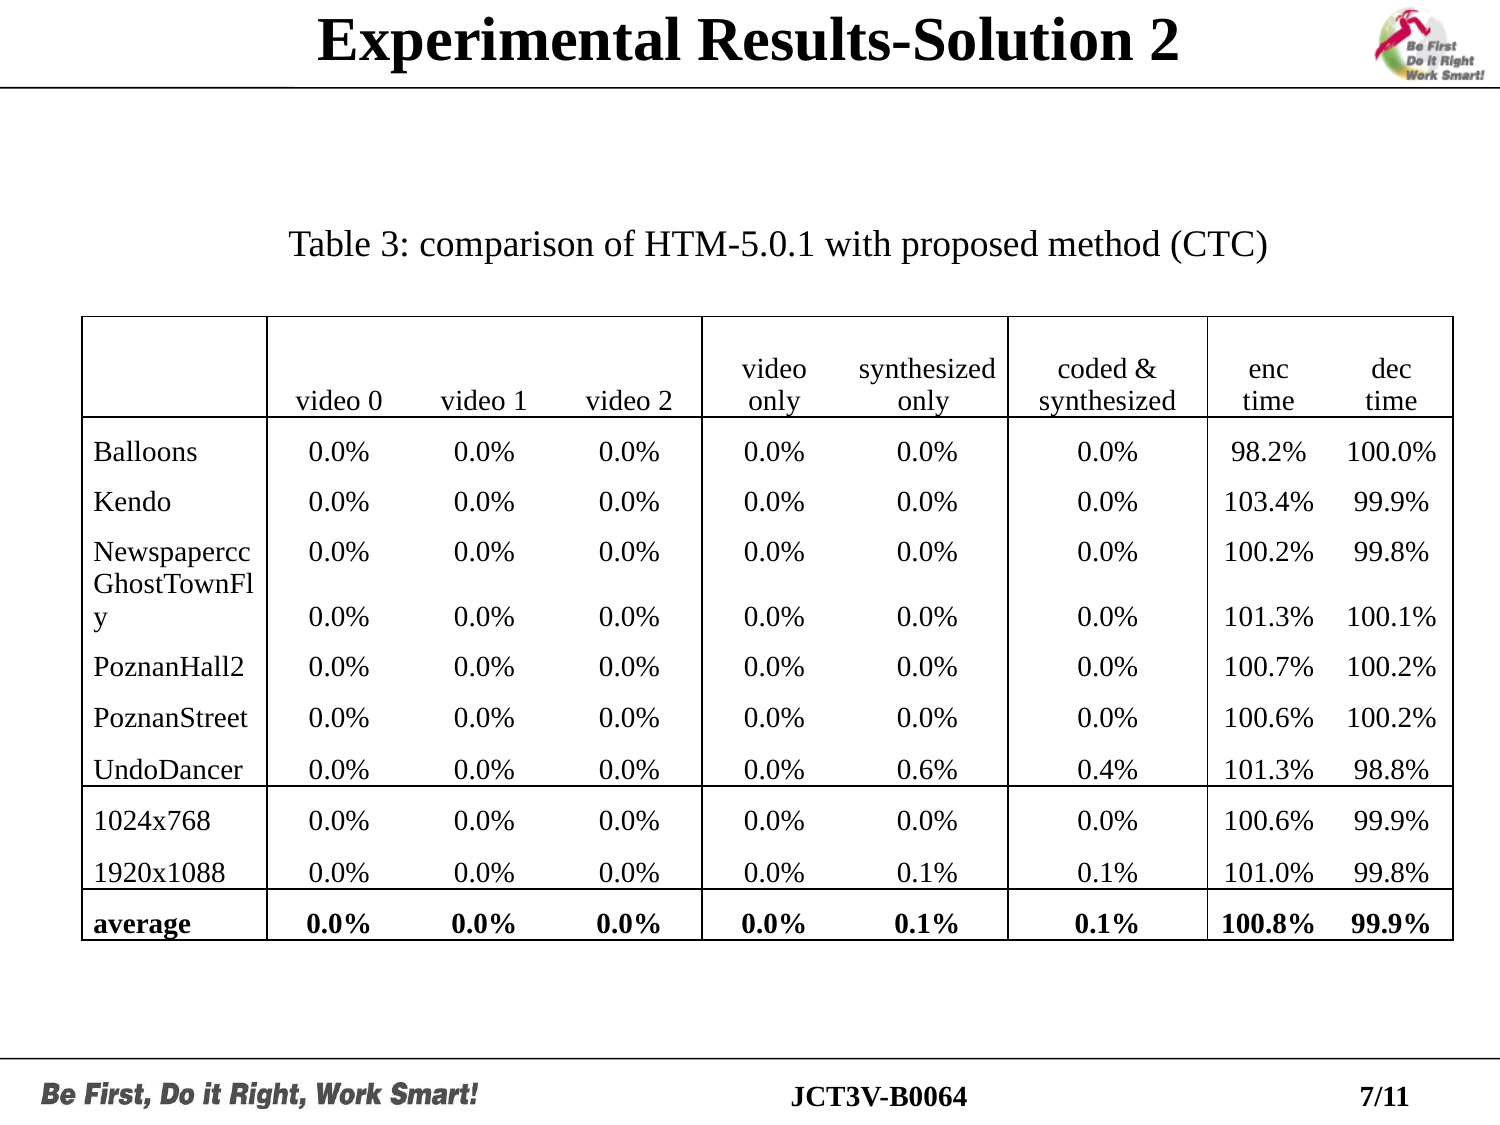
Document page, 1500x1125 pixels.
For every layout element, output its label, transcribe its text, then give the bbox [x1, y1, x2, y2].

table_cell 0.0% [412, 518, 557, 568]
table_cell 0.0% [268, 518, 412, 568]
table_cell 0.0% [703, 733, 847, 785]
table_cell 100.6% [1208, 683, 1330, 733]
table_cell PoznanHall2 [83, 633, 266, 683]
table_cell 0.0% [703, 787, 847, 836]
table_cell 99.8% [1330, 518, 1452, 568]
table_cell 100.1% [1330, 568, 1452, 633]
table_cell 0.0% [1009, 518, 1207, 568]
table_cell 0.0% [268, 890, 412, 939]
table_cell Balloons [83, 418, 266, 467]
table_cell 0.0% [557, 518, 701, 568]
table_cell 0.4% [1009, 733, 1207, 785]
table_cell 101.3% [1208, 568, 1330, 633]
table_cell 0.6% [847, 733, 1007, 785]
table_cell 98.2% [1208, 418, 1330, 467]
table_cell 0.0% [268, 733, 412, 785]
table_header dec time [1330, 317, 1452, 416]
table_cell 0.0% [412, 418, 557, 467]
table_cell 0.0% [268, 683, 412, 733]
table_header coded & synthesized [1009, 317, 1207, 416]
table_cell 0.0% [847, 518, 1007, 568]
table_cell 0.0% [412, 890, 557, 939]
table_cell 0.0% [1009, 418, 1207, 467]
table_cell 0.0% [703, 467, 847, 518]
table_cell 0.0% [557, 418, 701, 467]
table_header enc time [1208, 317, 1330, 416]
table_cell 0.0% [557, 633, 701, 683]
table_cell 0.0% [268, 836, 412, 888]
table_header [83, 317, 266, 416]
table_cell 0.0% [847, 467, 1007, 518]
table_header synthesized only [847, 317, 1007, 416]
table_cell UndoDancer [83, 733, 266, 785]
table_cell 0.0% [703, 890, 847, 939]
table_cell 0.0% [703, 836, 847, 888]
table_cell 0.0% [847, 418, 1007, 467]
slide_number 7/11 [1074, 1065, 1425, 1125]
table_cell 1024x768 [83, 787, 266, 836]
table_cell 0.0% [703, 518, 847, 568]
table_cell Newspapercc [83, 518, 266, 568]
table_cell 0.1% [1009, 890, 1207, 939]
table_cell GhostTownFly [83, 568, 266, 633]
table_cell 0.0% [412, 568, 557, 633]
table_cell 101.0% [1208, 836, 1330, 888]
table_cell 0.0% [703, 683, 847, 733]
table_header video 0 [268, 317, 412, 416]
table_cell 0.0% [847, 568, 1007, 633]
table_cell 99.9% [1330, 890, 1452, 939]
table_cell 99.9% [1330, 467, 1452, 518]
table_cell 103.4% [1208, 467, 1330, 518]
table_cell 99.9% [1330, 787, 1452, 836]
table_cell 100.7% [1208, 633, 1330, 683]
table_cell 99.8% [1330, 836, 1452, 888]
table_cell 0.1% [847, 836, 1007, 888]
table_cell 0.0% [703, 568, 847, 633]
table_cell 0.0% [412, 733, 557, 785]
table_cell 0.0% [557, 733, 701, 785]
table_cell 0.1% [1009, 836, 1207, 888]
table_cell 100.0% [1330, 418, 1452, 467]
table_cell 0.0% [557, 836, 701, 888]
picture [41, 1082, 478, 1109]
table_cell average [83, 890, 266, 939]
table_cell 0.0% [412, 683, 557, 733]
table_cell 0.0% [557, 467, 701, 518]
table_cell 0.0% [1009, 683, 1207, 733]
table_cell 0.0% [412, 633, 557, 683]
table_cell 0.0% [268, 787, 412, 836]
table_cell 0.0% [847, 787, 1007, 836]
table_cell 0.0% [1009, 568, 1207, 633]
table_cell 0.1% [847, 890, 1007, 939]
table_cell 100.2% [1208, 518, 1330, 568]
table_cell 100.2% [1330, 683, 1452, 733]
table_cell 101.3% [1208, 733, 1330, 785]
text_box Table 3: comparison of HTM-5.0.1 with proposed method (CTC) [273, 211, 1285, 272]
table_cell 0.0% [268, 633, 412, 683]
table_cell 1920x1088 [83, 836, 266, 888]
table_cell 100.2% [1330, 633, 1452, 683]
table_cell Kendo [83, 467, 266, 518]
text_box JCT3V-B0064 [632, 1065, 983, 1125]
table_cell 0.0% [557, 787, 701, 836]
table_cell 0.0% [412, 787, 557, 836]
table_cell 0.0% [1009, 467, 1207, 518]
table_cell 0.0% [268, 568, 412, 633]
table_cell 100.8% [1208, 890, 1330, 939]
table_header video only [703, 317, 847, 416]
text_box Experimental Results-Solution 2 [74, 0, 1425, 129]
table_cell 0.0% [268, 418, 412, 467]
table_cell 0.0% [703, 418, 847, 467]
table_cell 100.6% [1208, 787, 1330, 836]
table_cell 0.0% [412, 467, 557, 518]
table_cell 0.0% [703, 633, 847, 683]
table_cell 0.0% [1009, 633, 1207, 683]
table_header video 1 [412, 317, 557, 416]
table_cell 0.0% [557, 683, 701, 733]
table_cell PoznanStreet [83, 683, 266, 733]
table_cell 0.0% [1009, 787, 1207, 836]
table_cell 0.0% [847, 683, 1007, 733]
table_cell 98.8% [1330, 733, 1452, 785]
table_cell 0.0% [268, 467, 412, 518]
table_cell 0.0% [847, 633, 1007, 683]
table_cell 0.0% [557, 890, 701, 939]
table_cell 0.0% [412, 836, 557, 888]
table_header video 2 [557, 317, 701, 416]
picture [1425, 5, 1489, 83]
table_cell 0.0% [557, 568, 701, 633]
